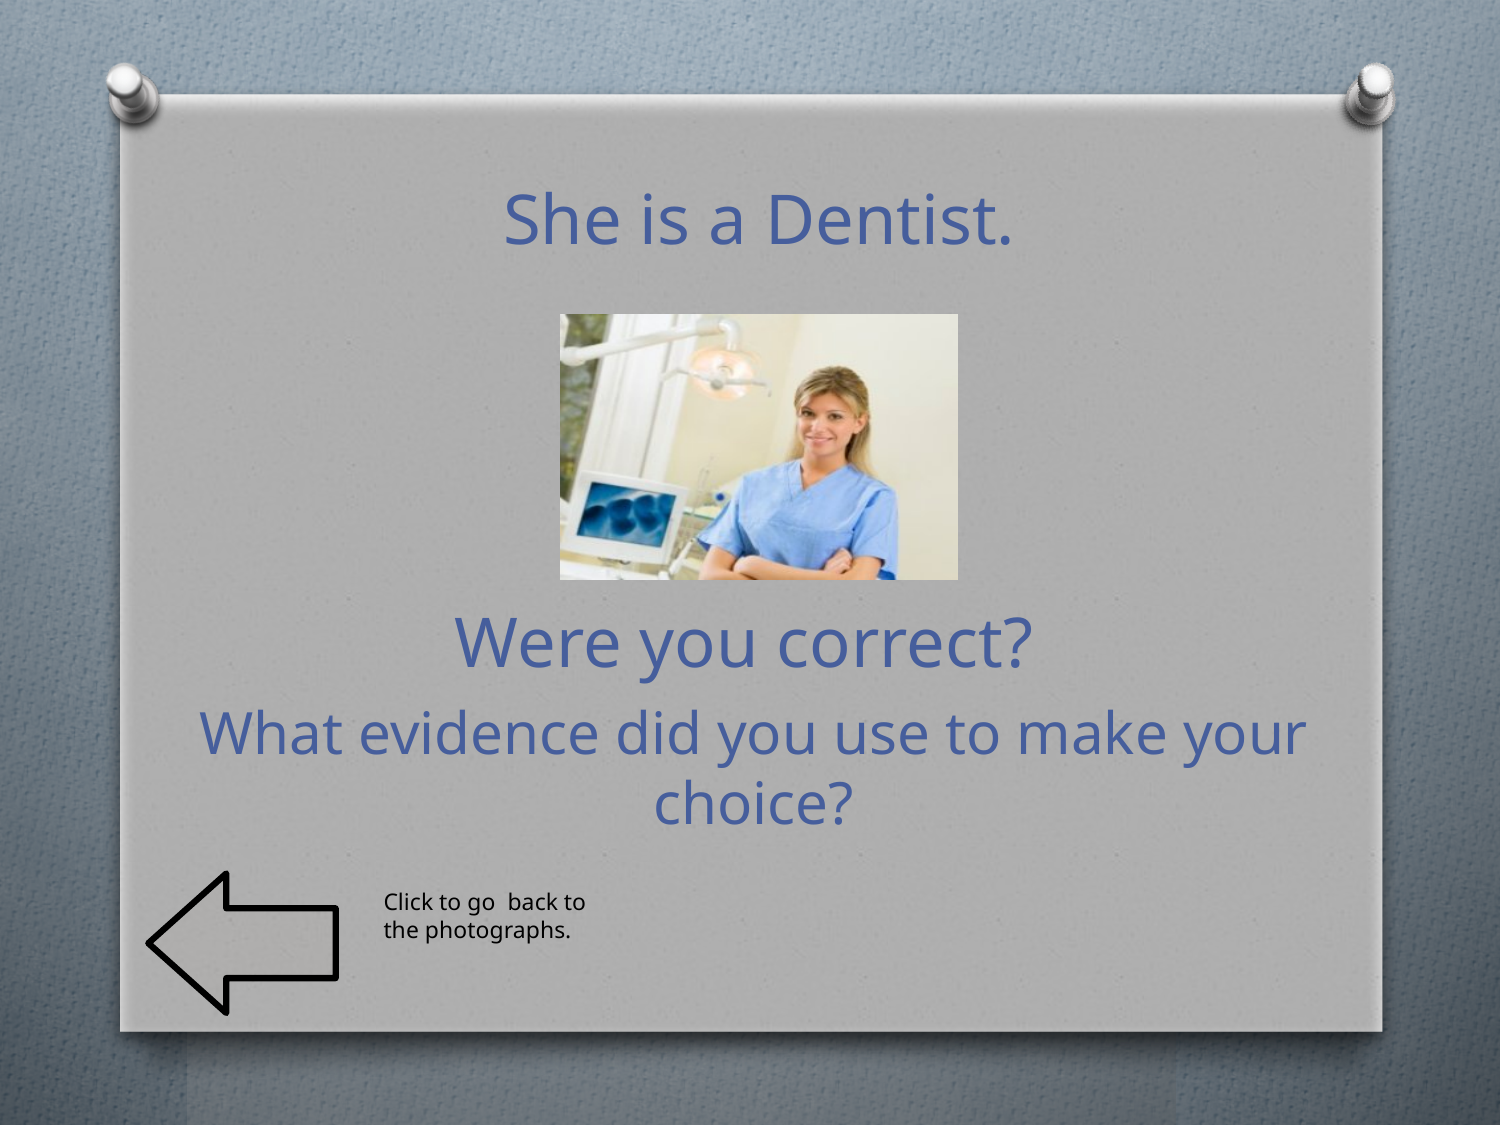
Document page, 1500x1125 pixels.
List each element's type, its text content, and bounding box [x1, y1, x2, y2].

text_box She is a Dentist. [0, 169, 1500, 265]
picture [1317, 35, 1439, 156]
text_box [135, 881, 608, 1005]
picture [75, 31, 197, 152]
text_box Were you correct? [324, 592, 1164, 688]
text_box What evidence did you use to make your choice? [178, 689, 1330, 843]
picture [560, 314, 958, 581]
